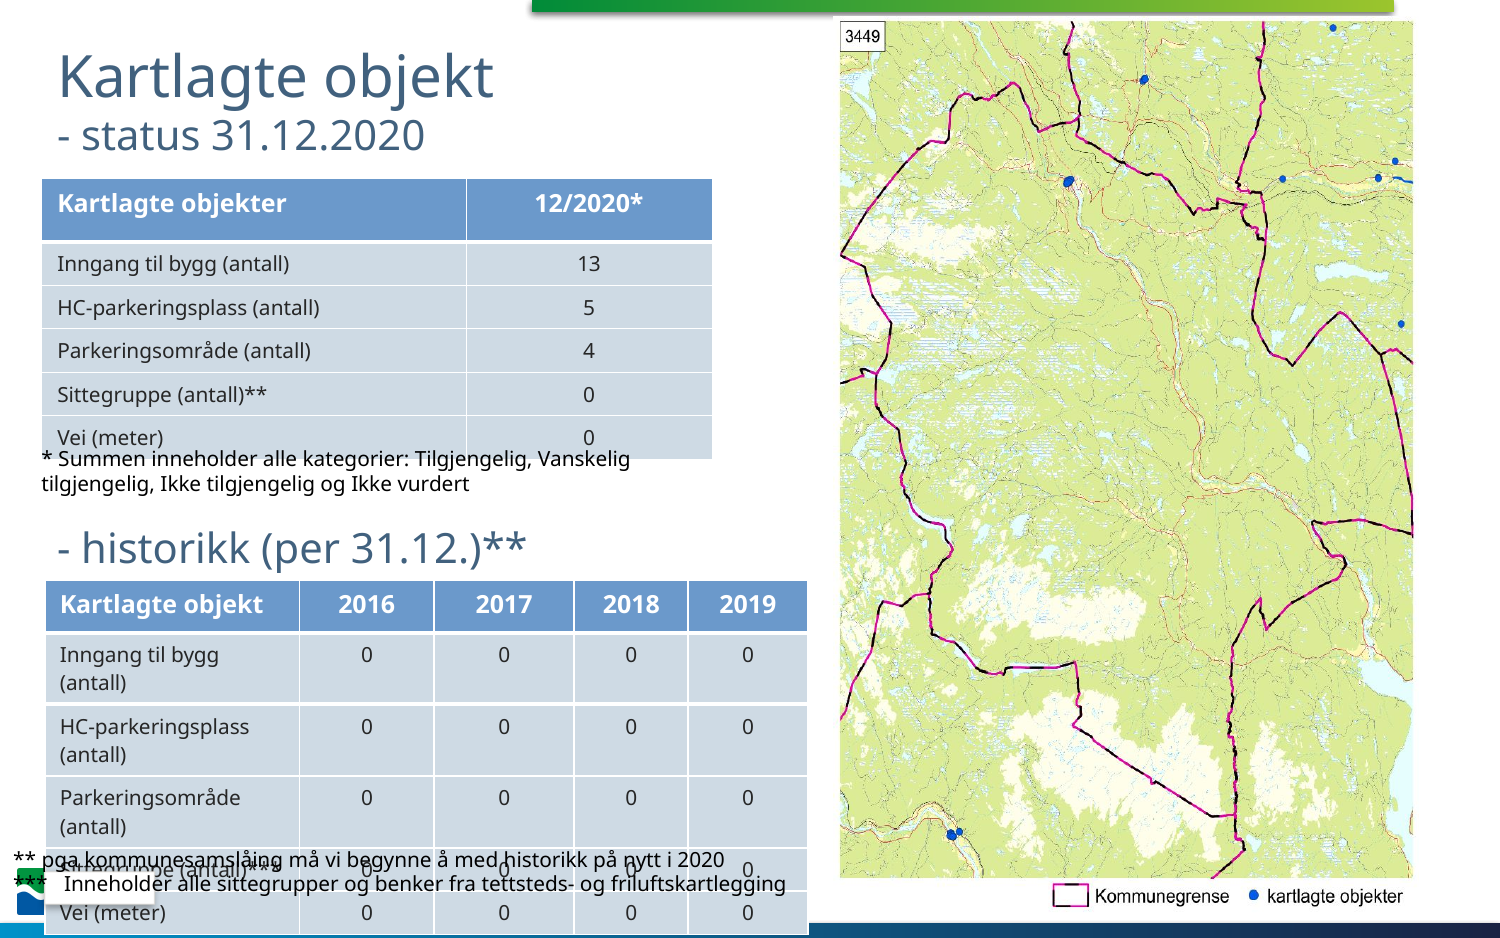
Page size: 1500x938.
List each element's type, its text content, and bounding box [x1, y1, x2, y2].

table_cell Inngang til bygg (antall) [46, 635, 299, 702]
table_cell 0 [467, 373, 712, 415]
table_cell 0 [467, 416, 712, 459]
table_cell Inngang til bygg (antall) [42, 244, 466, 285]
table_cell 5 [467, 286, 712, 328]
text_box - historikk (per 31.12.)** [42, 496, 828, 580]
table_cell 0 [689, 635, 807, 702]
table_cell 0 [802, 849, 807, 890]
table_cell HC-parkeringsplass (antall) [46, 706, 299, 775]
table_header 2016 [300, 581, 433, 631]
table_cell 0 [575, 635, 687, 702]
table_header Kartlagte objekter [42, 179, 466, 240]
table_cell 0 [575, 706, 687, 775]
text_box * Summen inneholder alle kategorier: Tilgjengelig, Vanskelig tilgjengelig, Ikke tilgjengelig og Ikke vurdert [26, 438, 711, 504]
table_cell 0 [575, 904, 687, 934]
table_cell 0 [435, 777, 573, 838]
table_header 2018 [575, 581, 687, 631]
table_cell 0 [300, 777, 433, 838]
table_cell 0 [300, 706, 433, 775]
table_header 12/2020* [467, 179, 712, 240]
table_cell 0 [435, 635, 573, 702]
table_header 2019 [689, 581, 807, 631]
table_header 2017 [435, 581, 573, 631]
table_cell 0 [435, 706, 573, 775]
table_cell 4 [467, 329, 712, 372]
table_cell 0 [689, 706, 807, 775]
table_cell Parkeringsområde (antall) [42, 329, 466, 372]
table_cell Vei (meter) [46, 904, 299, 934]
table_cell 0 [689, 892, 807, 934]
table_header Kartlagte objekt [46, 581, 299, 631]
text_box ** pga kommunesamslåing må vi begynne å med historikk på nytt i 2020 *** Inneholder alle sittegrupper og benker fra tettsteds- og friluftskartlegging [0, 838, 802, 904]
table_cell Vei (meter) [42, 416, 466, 438]
table_cell 0 [435, 904, 573, 934]
text_box Kartlagte objekt - status 31.12.2020 [42, 24, 828, 167]
table_cell 0 [575, 777, 687, 838]
table_cell Parkeringsområde (antall) [46, 777, 299, 838]
table_cell 13 [467, 244, 712, 285]
table_cell 0 [300, 635, 433, 702]
table_cell HC-parkeringsplass (antall) [42, 286, 466, 328]
table_cell Sittegruppe (antall)** [42, 373, 466, 415]
picture [833, 16, 1419, 913]
table_cell 0 [689, 777, 807, 847]
table_cell 0 [300, 904, 433, 934]
